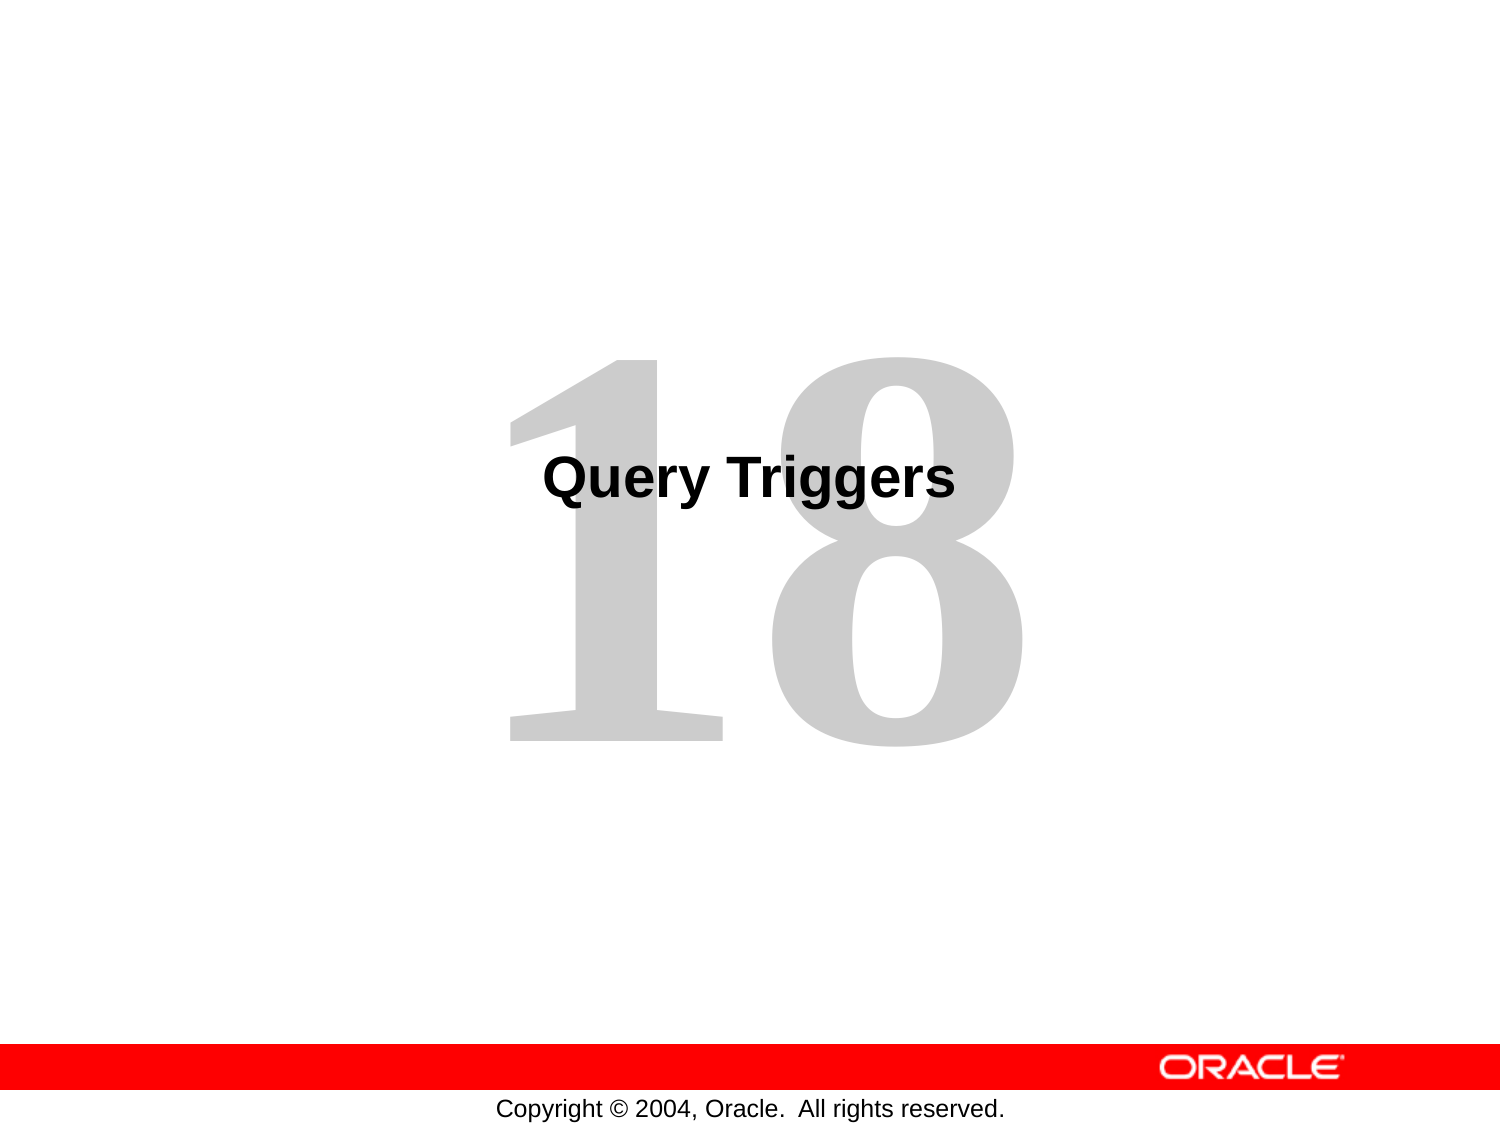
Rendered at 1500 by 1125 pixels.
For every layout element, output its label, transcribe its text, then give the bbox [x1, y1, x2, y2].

title Query Triggers [149, 437, 1351, 632]
